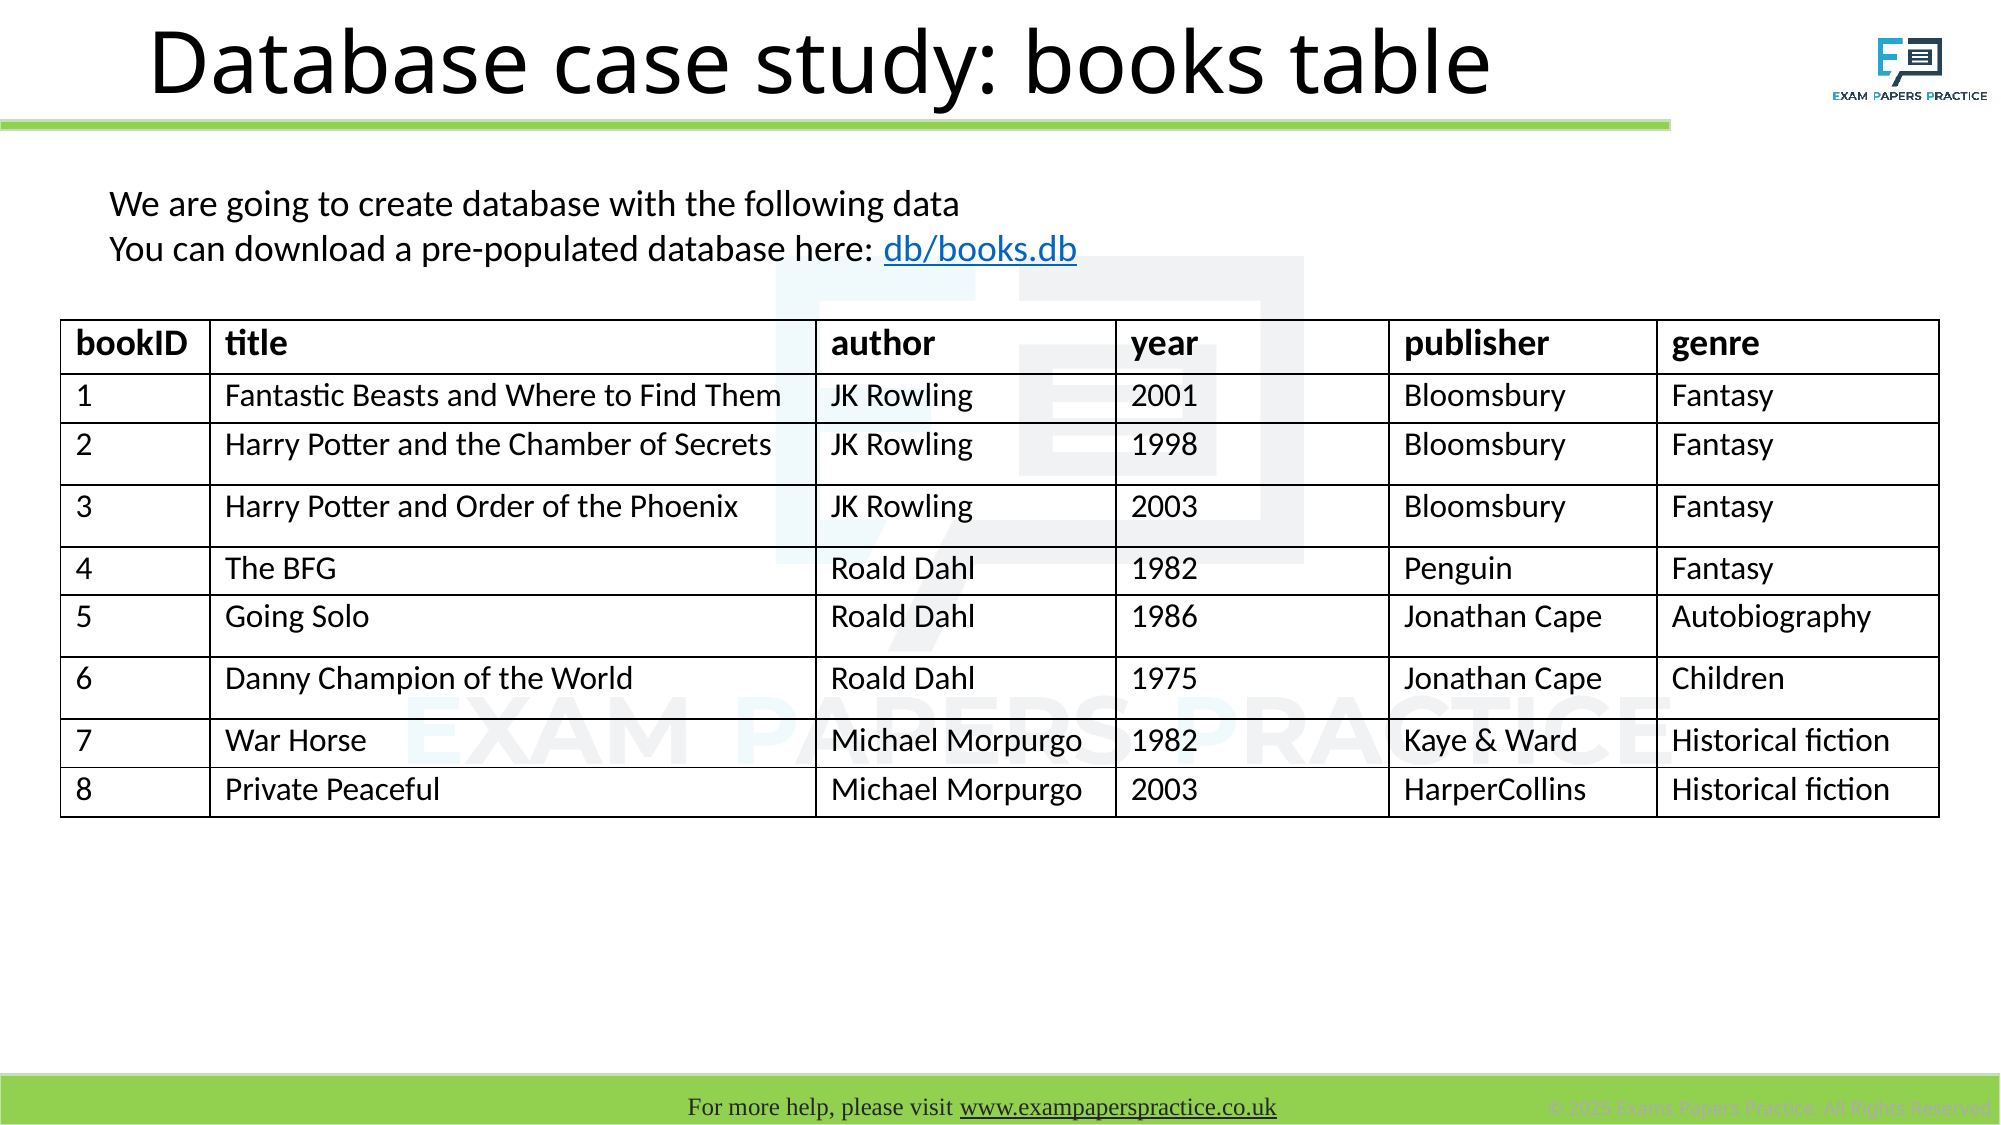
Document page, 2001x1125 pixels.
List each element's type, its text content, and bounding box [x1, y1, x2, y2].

table_header publisher [1390, 321, 1656, 373]
table_header year [1117, 321, 1388, 373]
table_cell JK Rowling [817, 486, 1115, 546]
table_cell 1975 [1117, 658, 1388, 718]
table_cell 5 [61, 596, 209, 656]
table_cell 4 [61, 548, 209, 594]
title Database case study: books table [132, 11, 1858, 121]
table_cell Autobiography [1658, 596, 1938, 656]
table_cell 8 [61, 768, 209, 816]
table_cell 1 [61, 375, 209, 422]
table_cell Bloomsbury [1390, 486, 1656, 546]
table_cell 2003 [1117, 768, 1388, 816]
table_cell JK Rowling [817, 424, 1115, 484]
table_cell Fantasy [1658, 486, 1938, 546]
table_cell Fantasy [1658, 548, 1938, 594]
table_cell Michael Morpurgo [817, 768, 1115, 816]
table_cell Historical fiction [1658, 720, 1938, 767]
table_cell Danny Champion of the World [211, 658, 815, 718]
table_cell 7 [61, 720, 209, 767]
table_cell Historical fiction [1658, 768, 1938, 816]
table_cell Kaye & Ward [1390, 720, 1656, 767]
table_cell Bloomsbury [1390, 424, 1656, 484]
table_cell 2003 [1117, 486, 1388, 546]
table_cell Fantastic Beasts and Where to Find Them [211, 375, 815, 422]
table_cell Private Peaceful [211, 768, 815, 816]
table_cell The BFG [211, 548, 815, 594]
table_cell 3 [61, 486, 209, 546]
table_cell Jonathan Cape [1390, 596, 1656, 656]
table_cell Harry Potter and Order of the Phoenix [211, 486, 815, 546]
table_cell 1986 [1117, 596, 1388, 656]
table_cell HarperCollins [1390, 768, 1656, 816]
table_cell Roald Dahl [817, 548, 1115, 594]
table_cell Going Solo [211, 596, 815, 656]
table_cell Fantasy [1658, 375, 1938, 422]
table_cell War Horse [211, 720, 815, 767]
table_cell 1982 [1117, 548, 1388, 594]
table_cell 1998 [1117, 424, 1388, 484]
table_cell 6 [61, 658, 209, 718]
table_cell Roald Dahl [817, 596, 1115, 656]
table_cell Jonathan Cape [1390, 658, 1656, 718]
table_header bookID [61, 321, 209, 373]
table_cell Children [1658, 658, 1938, 718]
table_cell 2001 [1117, 375, 1388, 422]
table_cell 1982 [1117, 720, 1388, 767]
table_cell Michael Morpurgo [817, 720, 1115, 767]
table_header genre [1658, 321, 1938, 373]
table_cell Bloomsbury [1390, 375, 1656, 422]
table_cell 2 [61, 424, 209, 484]
table_cell Roald Dahl [817, 658, 1115, 718]
table_cell Harry Potter and the Chamber of Secrets [211, 424, 815, 484]
table_cell Fantasy [1658, 424, 1938, 484]
text_box We are going to create database with the following data You can download a pre-populated database here: db/books.db [94, 171, 1443, 277]
table_header author [817, 321, 1115, 373]
table_cell JK Rowling [817, 375, 1115, 422]
table_header title [211, 321, 815, 373]
table_cell Penguin [1390, 548, 1656, 594]
